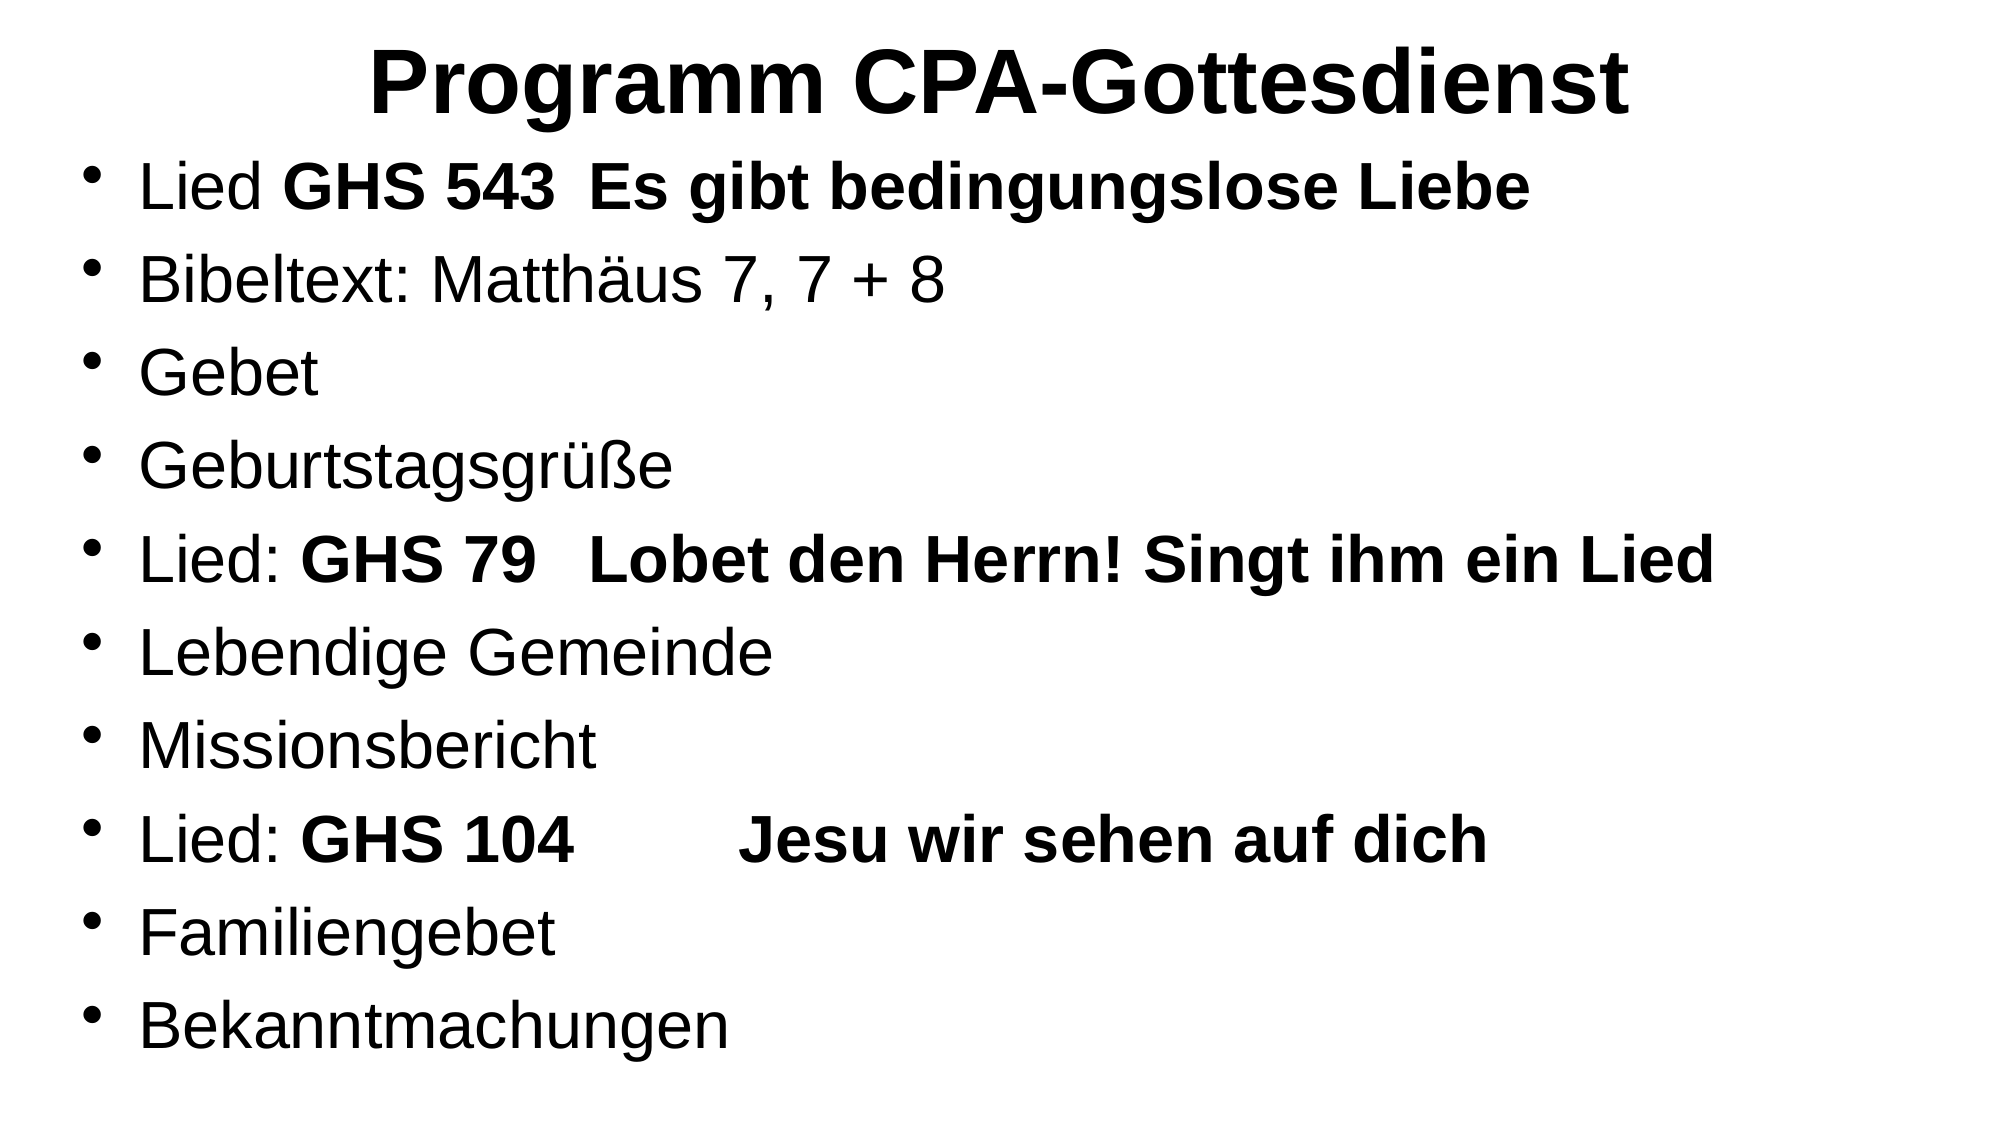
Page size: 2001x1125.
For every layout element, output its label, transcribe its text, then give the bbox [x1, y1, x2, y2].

list Lied GHS 543 Es gibt bedingungslose Liebe Bibeltext: Matthäus 7, 7 + 8 Gebet Geburtstagsgrüße Lied: GHS 79 Lobet den Herrn! Singt ihm ein Lied Lebendige Gemeinde Missionsbericht Lied: GHS 104 Jesu wir sehen auf dich Familiengebet Bekanntmachungen [66, 134, 1867, 1083]
title Programm CPA-Gottesdienst [99, 19, 1900, 135]
